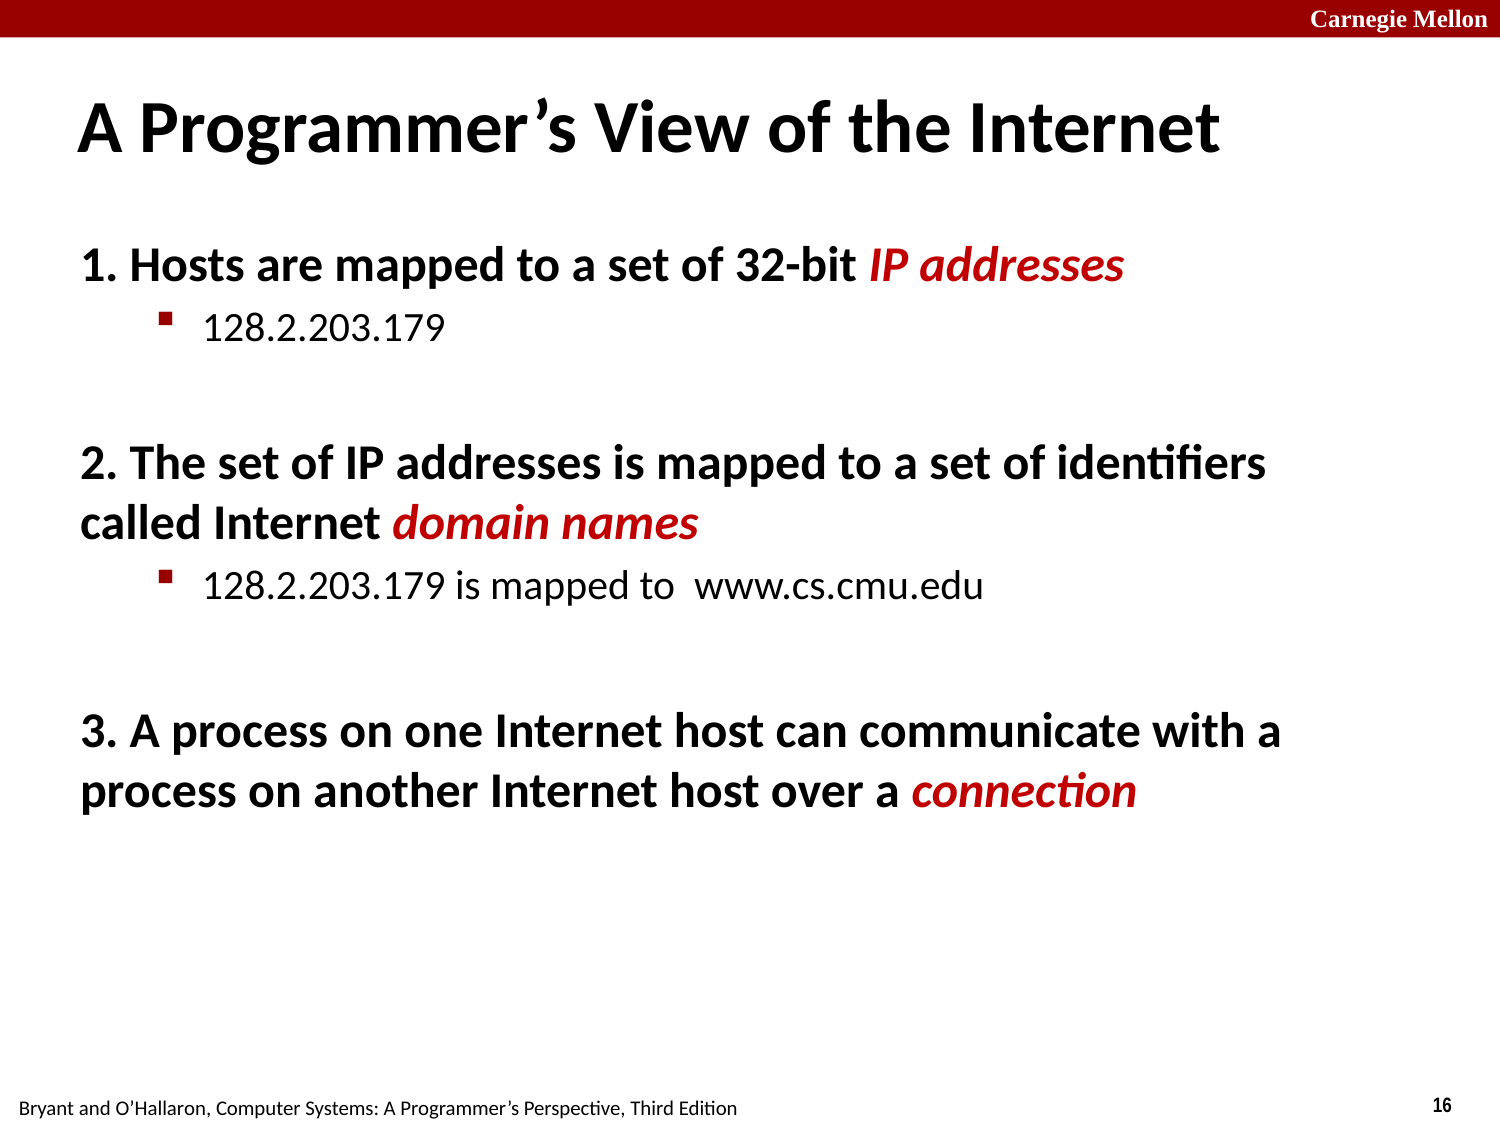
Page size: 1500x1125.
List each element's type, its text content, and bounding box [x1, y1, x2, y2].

title A Programmer’s View of the Internet [62, 74, 1438, 170]
list 1. Hosts are mapped to a set of 32-bit IP addresses 128.2.203.179 2. The set of IP addresses is mapped to a set of identifiers called Internet domain names 128.2.203.179 is mapped to www.cs.cmu.edu 3. A process on one Internet host can communicate with a process on another Internet host over a connection [64, 223, 1361, 1040]
